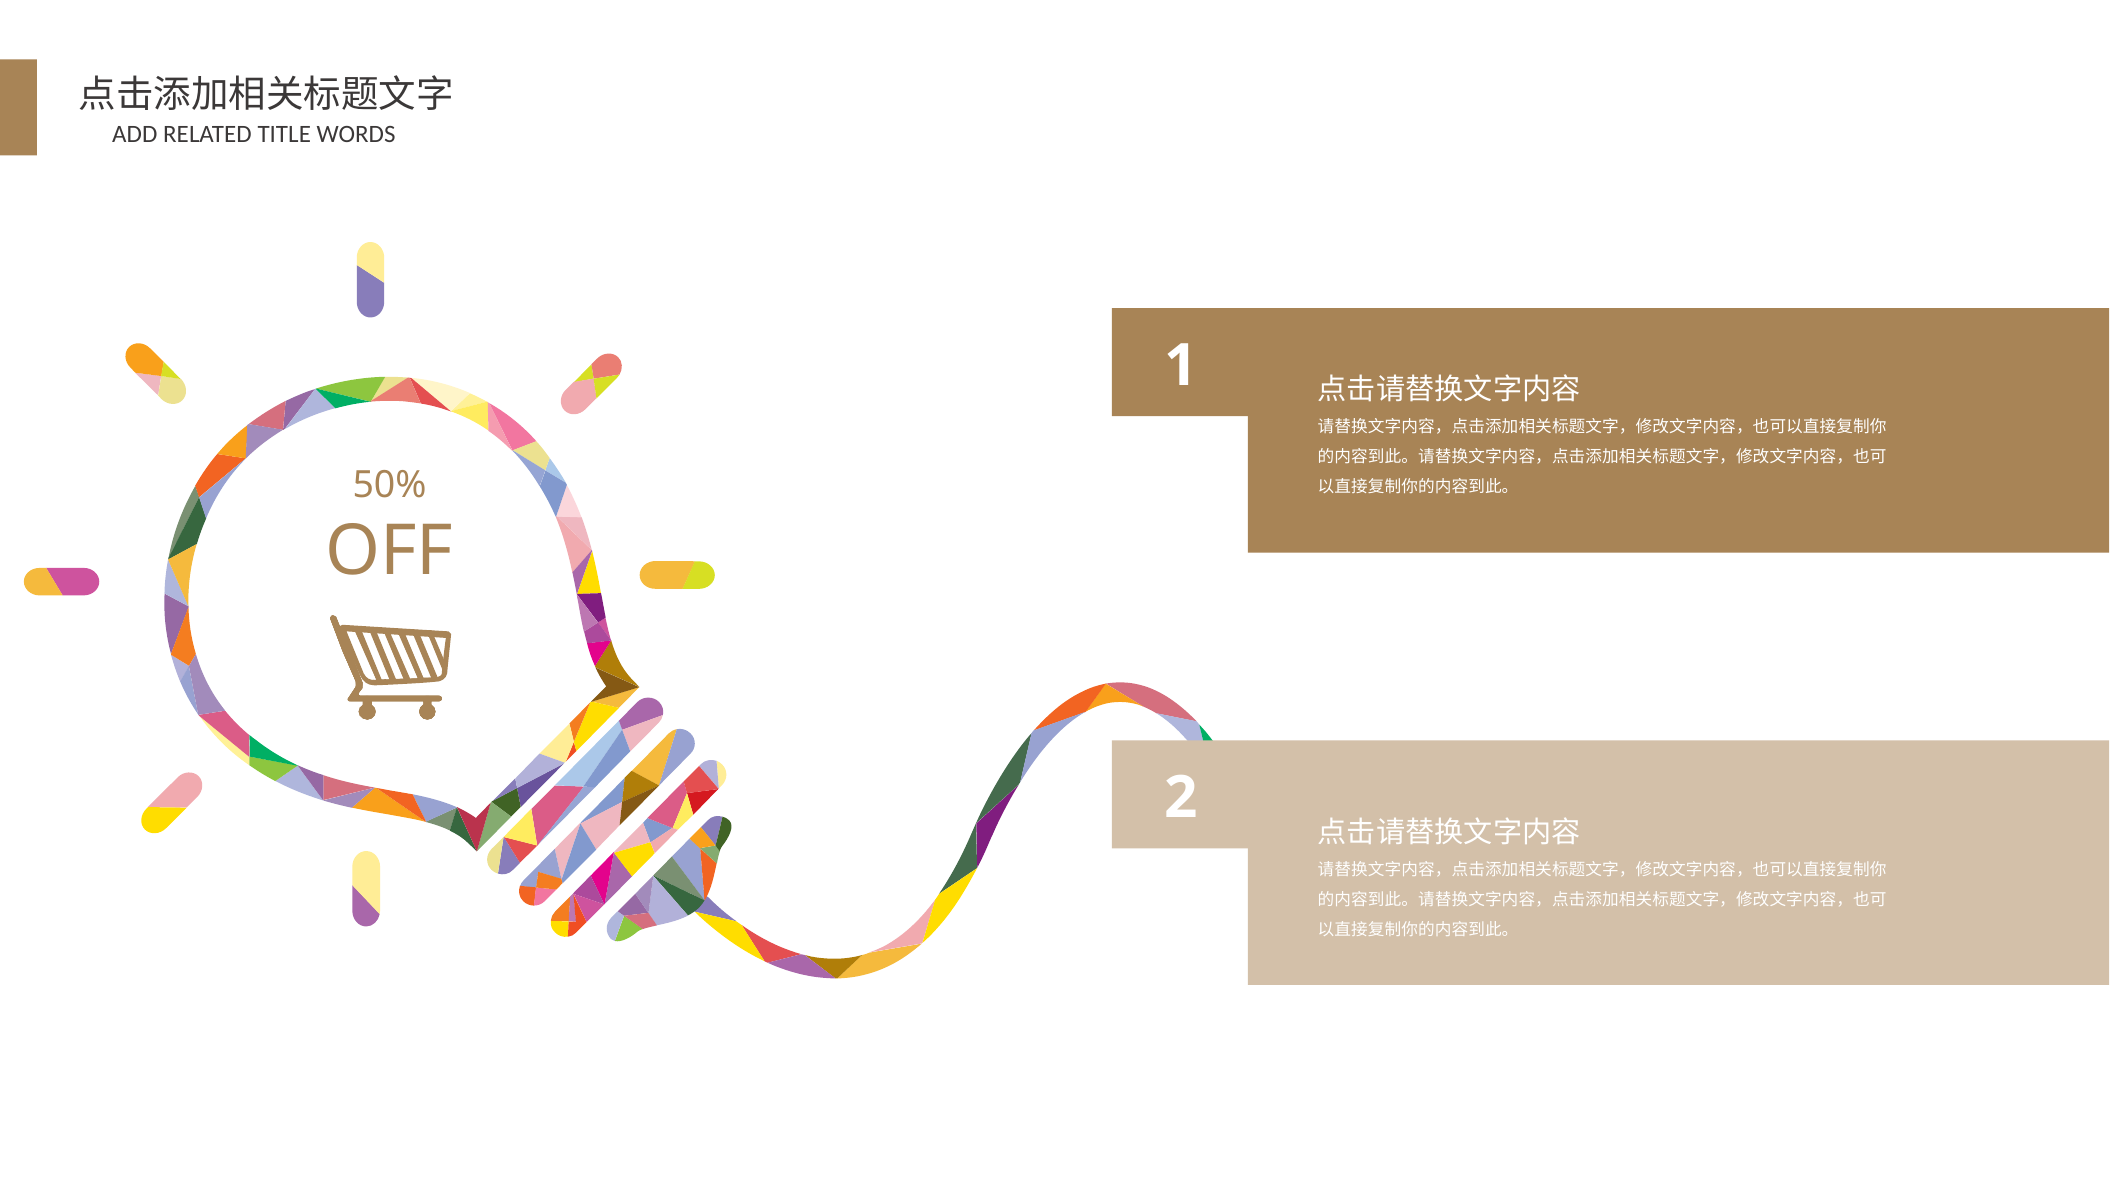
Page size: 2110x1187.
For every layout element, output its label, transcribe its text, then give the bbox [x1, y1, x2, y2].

text_box [1247, 739, 2110, 986]
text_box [23, 241, 1248, 979]
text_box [1111, 740, 1248, 849]
text_box 点击请替换文字内容 请替换文字内容，点击添加相关标题文字，修改文字内容，也可以直接复制你的内容到此。请替换文字内容，点击添加相关标题文字，修改文字内容，也可以直接复制你的内容到此。 [1302, 346, 1909, 503]
text_box 点击请替换文字内容 请替换文字内容，点击添加相关标题文字，修改文字内容，也可以直接复制你的内容到此。请替换文字内容，点击添加相关标题文字，修改文字内容，也可以直接复制你的内容到此。 [1302, 788, 1909, 946]
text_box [1111, 308, 1248, 417]
text_box ADD RELATED TITLE WORDS [96, 109, 413, 156]
text_box [1248, 307, 2110, 554]
text_box 点击添加相关标题文字 [62, 61, 470, 123]
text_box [296, 452, 483, 720]
